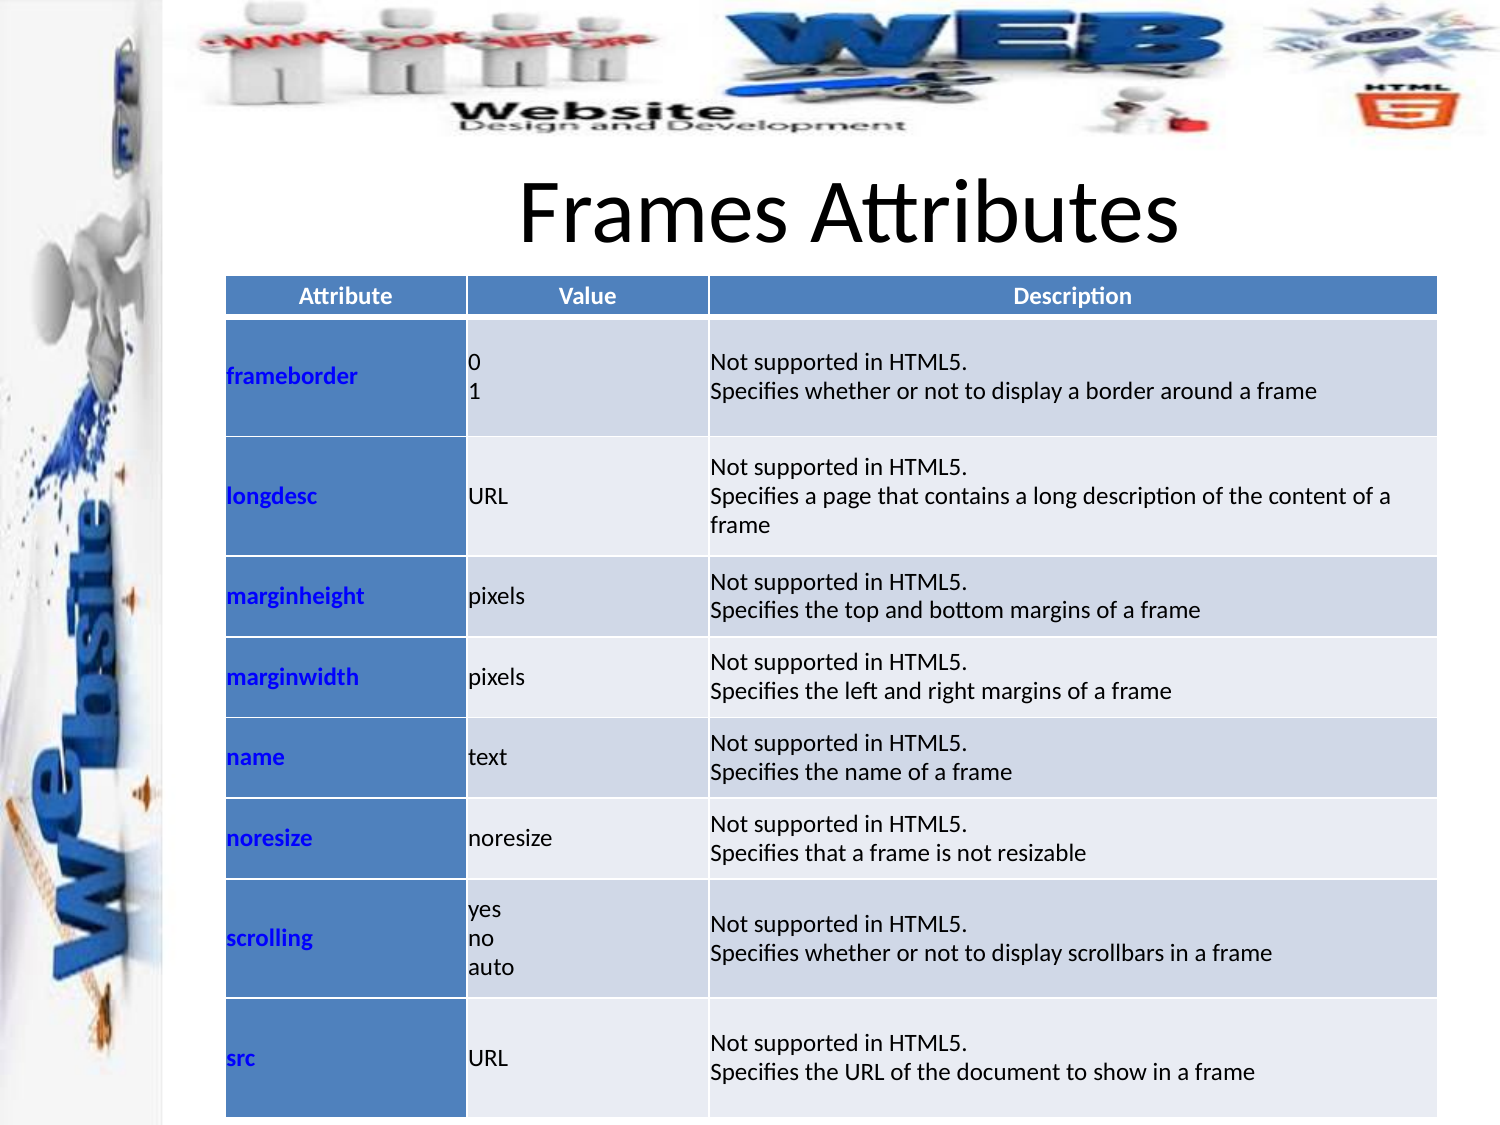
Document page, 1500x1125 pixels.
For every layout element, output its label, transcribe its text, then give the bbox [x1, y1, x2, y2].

table_cell name [226, 718, 466, 797]
table_cell 0 1 [468, 320, 708, 436]
table_cell pixels [468, 557, 708, 636]
table_cell URL [468, 437, 708, 555]
table_cell noresize [226, 799, 466, 878]
table_cell marginwidth [226, 638, 466, 717]
table_cell Not supported in HTML5. Specifies a page that contains a long description of the content of a frame [710, 437, 1437, 555]
table_cell marginheight [226, 557, 466, 636]
table_header Attribute [226, 276, 466, 314]
table_cell Not supported in HTML5. Specifies the name of a frame [710, 718, 1437, 797]
title Frames Attributes [200, 137, 1500, 275]
table_cell longdesc [226, 437, 466, 555]
table_cell URL [468, 999, 708, 1117]
table_cell Not supported in HTML5. Specifies the left and right margins of a frame [710, 638, 1437, 717]
table_cell Not supported in HTML5. Specifies that a frame is not resizable [710, 799, 1437, 878]
table_cell yes no auto [468, 880, 708, 997]
table_cell scrolling [226, 880, 466, 997]
table_cell src [226, 999, 466, 1117]
table_cell frameborder [226, 320, 466, 436]
table_cell Not supported in HTML5. Specifies the URL of the document to show in a frame [710, 999, 1437, 1117]
table_cell pixels [468, 638, 708, 717]
picture [0, 0, 1500, 1125]
table_cell text [468, 718, 708, 797]
table_cell Not supported in HTML5. Specifies the top and bottom margins of a frame [710, 557, 1437, 636]
table_cell Not supported in HTML5. Specifies whether or not to display scrollbars in a frame [710, 880, 1437, 997]
table_header Value [468, 276, 708, 314]
table_header Description [710, 276, 1437, 314]
table_cell Not supported in HTML5. Specifies whether or not to display a border around a frame [710, 320, 1437, 436]
table_cell noresize [468, 799, 708, 878]
